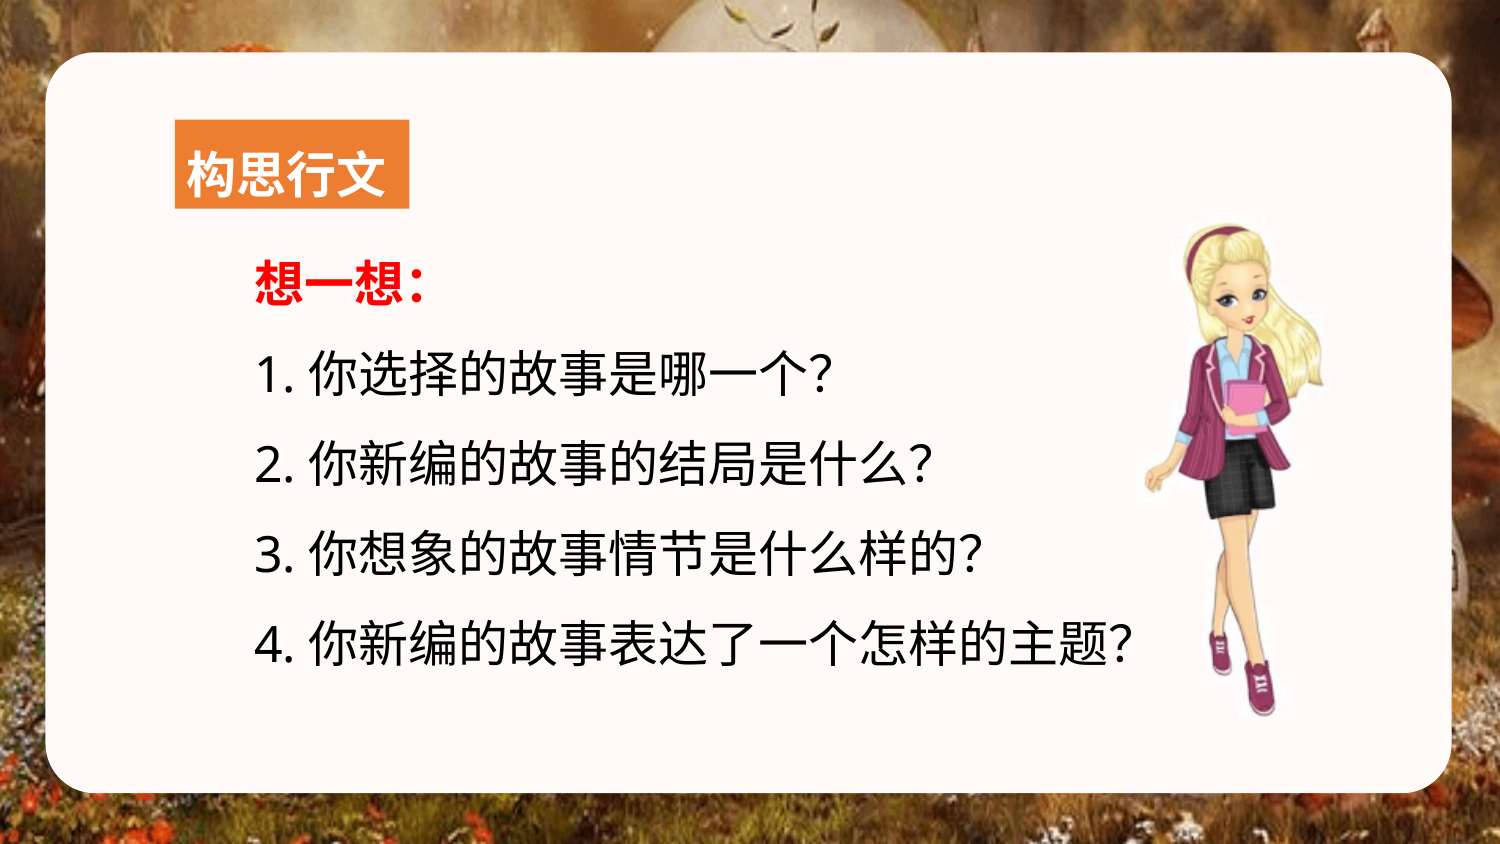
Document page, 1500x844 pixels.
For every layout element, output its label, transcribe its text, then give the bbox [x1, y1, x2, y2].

text_box 想一想： 1.你选择的故事是哪一个？ 2.你新编的故事的结局是什么？ 3.你想象的故事情节是什么样的？ 4.你新编的故事表达了一个怎样的主题？ [242, 216, 1136, 678]
picture [0, 0, 1500, 844]
text_box 构思行文 [174, 119, 410, 209]
